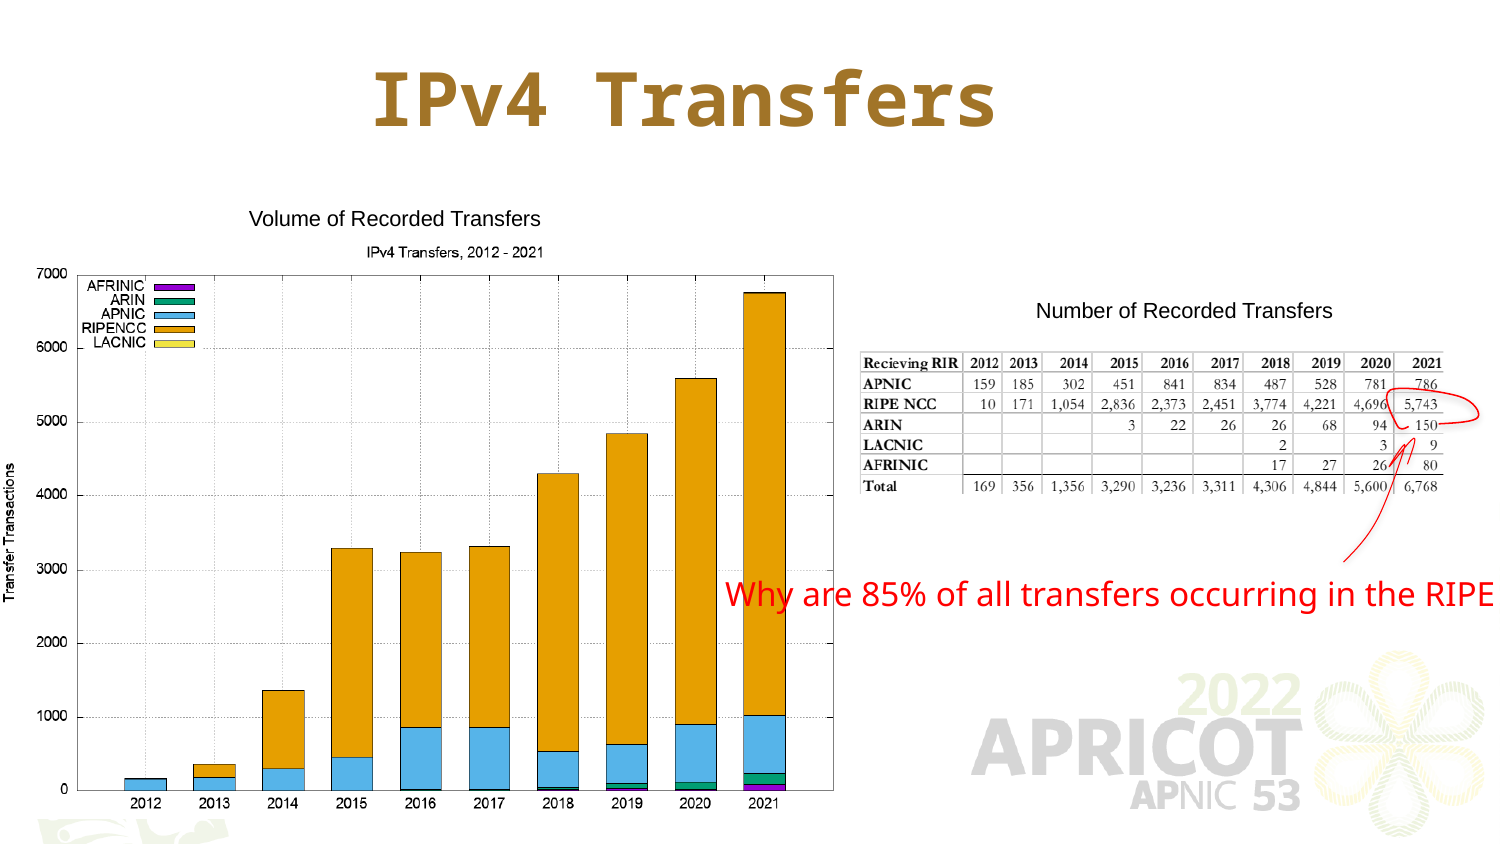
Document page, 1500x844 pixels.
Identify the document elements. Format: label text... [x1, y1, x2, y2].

text_box [927, 637, 1500, 844]
text_box [1449, 393, 1479, 424]
picture [0, 0, 1500, 844]
title IPv4 Transfers [37, 14, 1333, 179]
text_box Number of Recorded Transfers [1021, 289, 1349, 331]
text_box Volume of Recorded Transfers [234, 197, 557, 230]
text_box [1343, 502, 1386, 563]
text_box Why are 85% of all transfers occurring in the RIPE region? [864, 565, 1500, 621]
